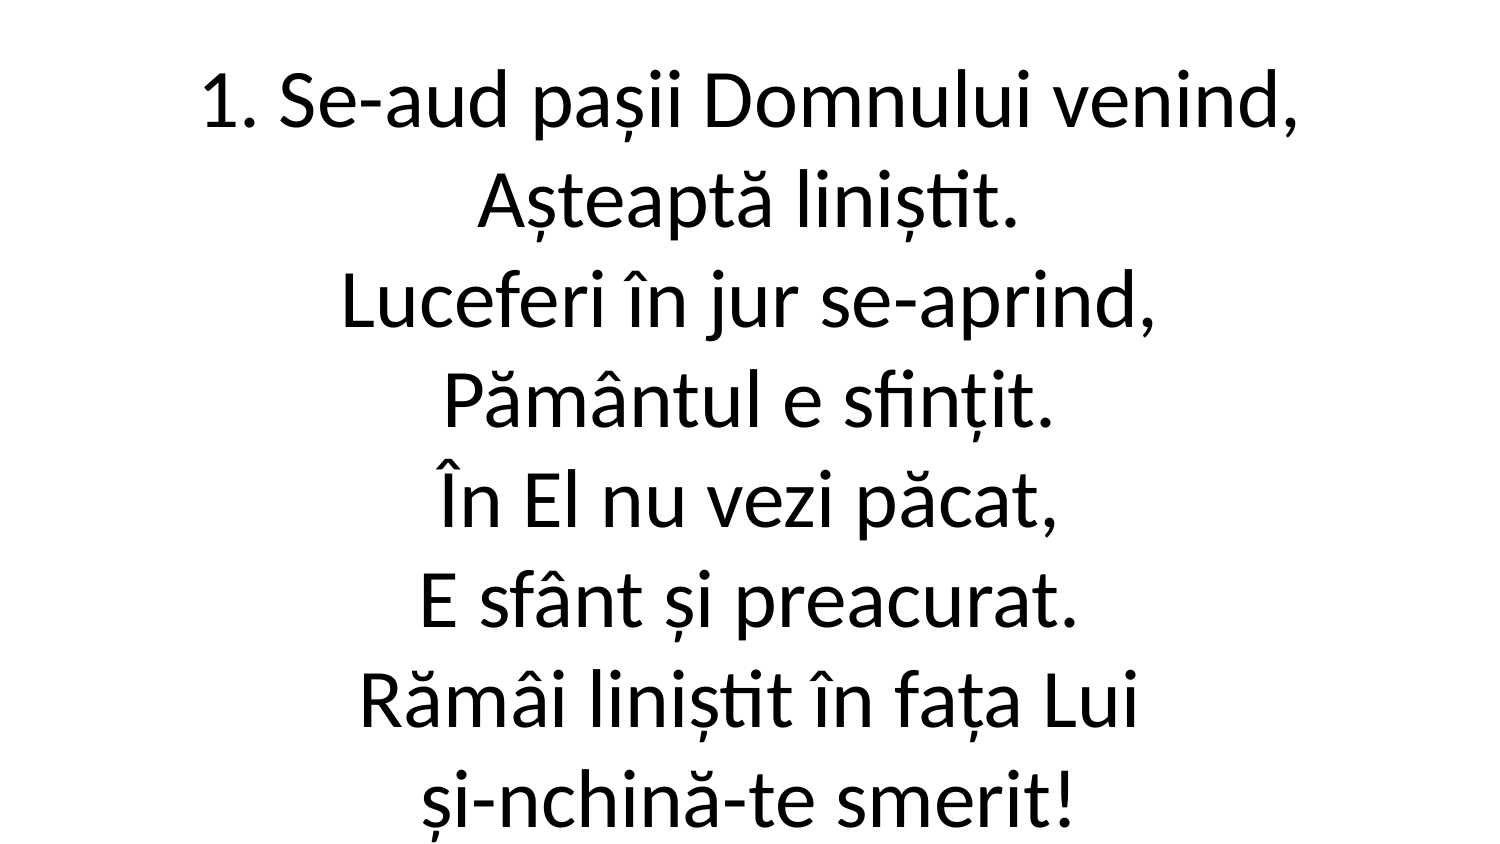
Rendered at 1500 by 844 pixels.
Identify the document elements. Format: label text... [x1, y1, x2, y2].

text_box 1. Se-aud pașii Domnului venind, Așteaptă liniștit. Luceferi în jur se-aprind, Pământul e sfințit. În El nu vezi păcat, E sfânt și preacurat. Rămâi liniștit în fața Lui și-nchină-te smerit! [182, 0, 1318, 844]
